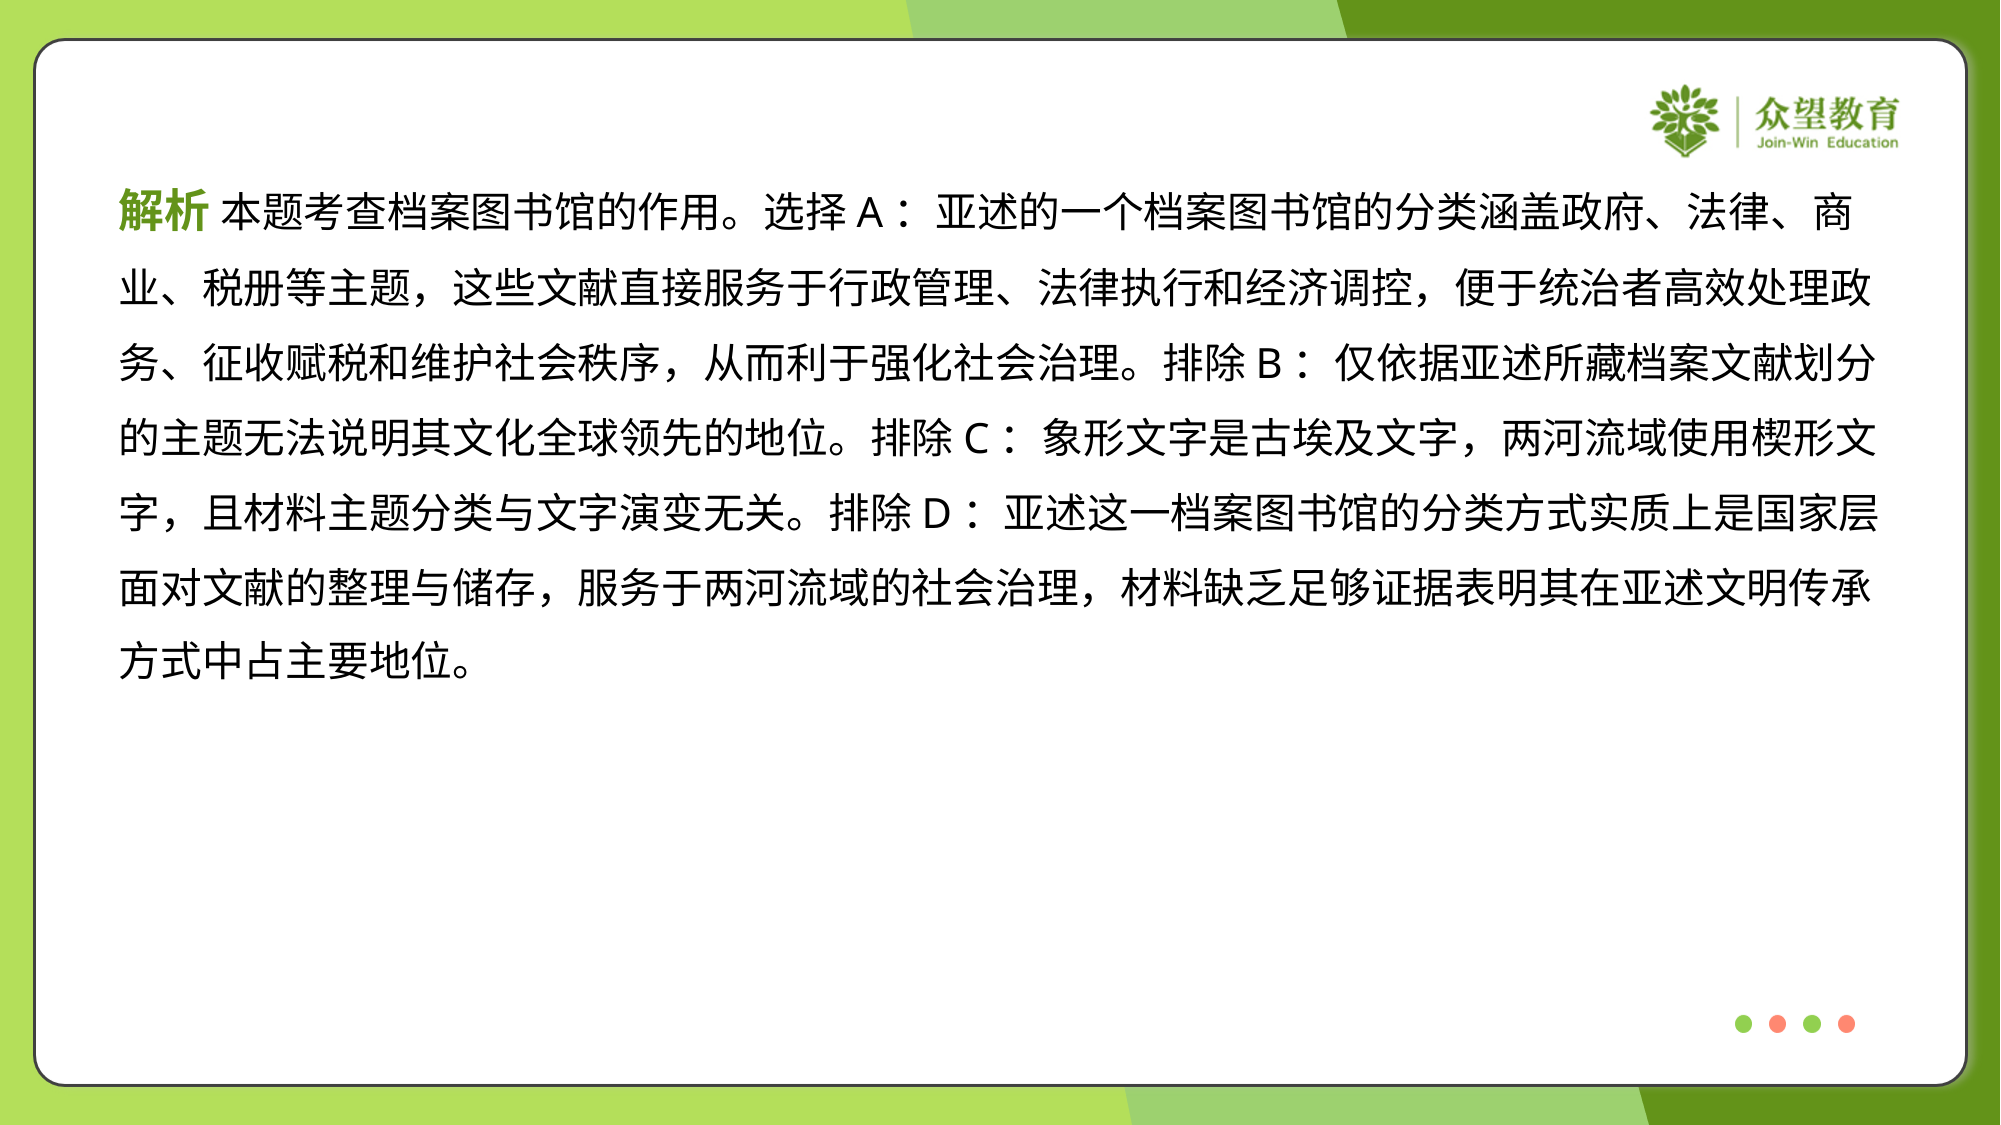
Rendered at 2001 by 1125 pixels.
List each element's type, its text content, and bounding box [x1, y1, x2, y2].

text_box 解析 本题考查档案图书馆的作用。选择A：亚述的一个档案图书馆的分类涵盖政府、法律、商 业、税册等主题，这些文献直接服务于行政管理、法律执行和经济调控，便于统治者高效处理政 务、征收赋税和维护社会秩序，从而利于强化社会治理。排除B：仅依据亚述所藏档案文献划分 的主题无法说明其文化全球领先的地位。排除C：象形文字是古埃及文字，两河流域使用楔形文 字，且材料主题分类与文字演变无关。排除D：亚述这一档案图书馆的分类方式实质上是国家层 面对文献的整理与储存，服务于两河流域的社会治理，材料缺乏足够证据表明其在亚述文明传承 方式中占主要地位。 [118, 159, 1883, 677]
picture [0, 0, 2000, 1125]
